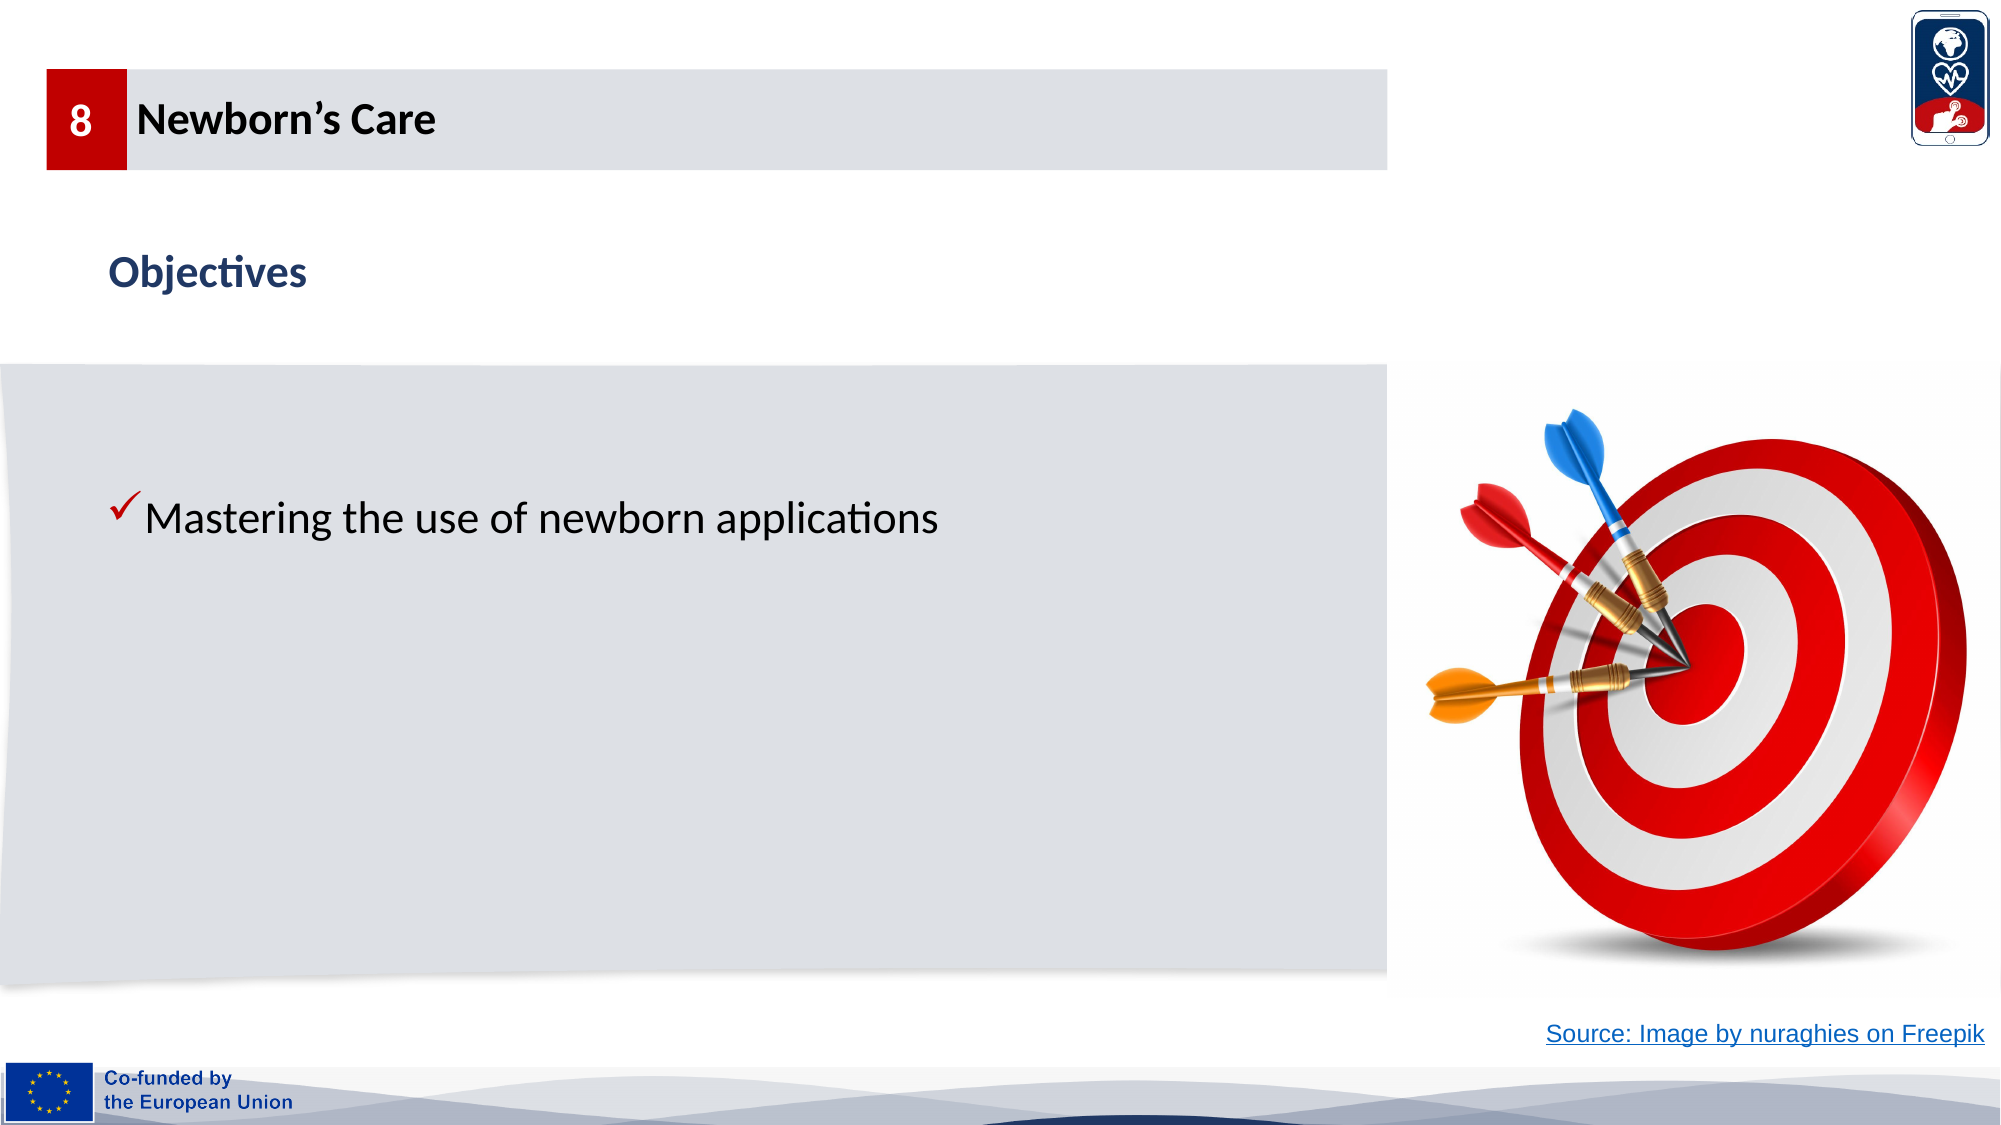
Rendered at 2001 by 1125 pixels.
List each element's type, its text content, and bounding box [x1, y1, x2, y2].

picture [1387, 361, 2000, 998]
text_box 8 [52, 82, 122, 154]
picture [0, 1058, 2001, 1125]
picture [1911, 10, 1990, 146]
text_box Source: Image by nuraghies on Freepik [1363, 1009, 2000, 1055]
text_box Newborn’s Care [127, 69, 1388, 171]
list Mastering the use of newborn applications [91, 480, 1383, 986]
text_box [46, 69, 127, 171]
title Objectives [93, 221, 1819, 324]
